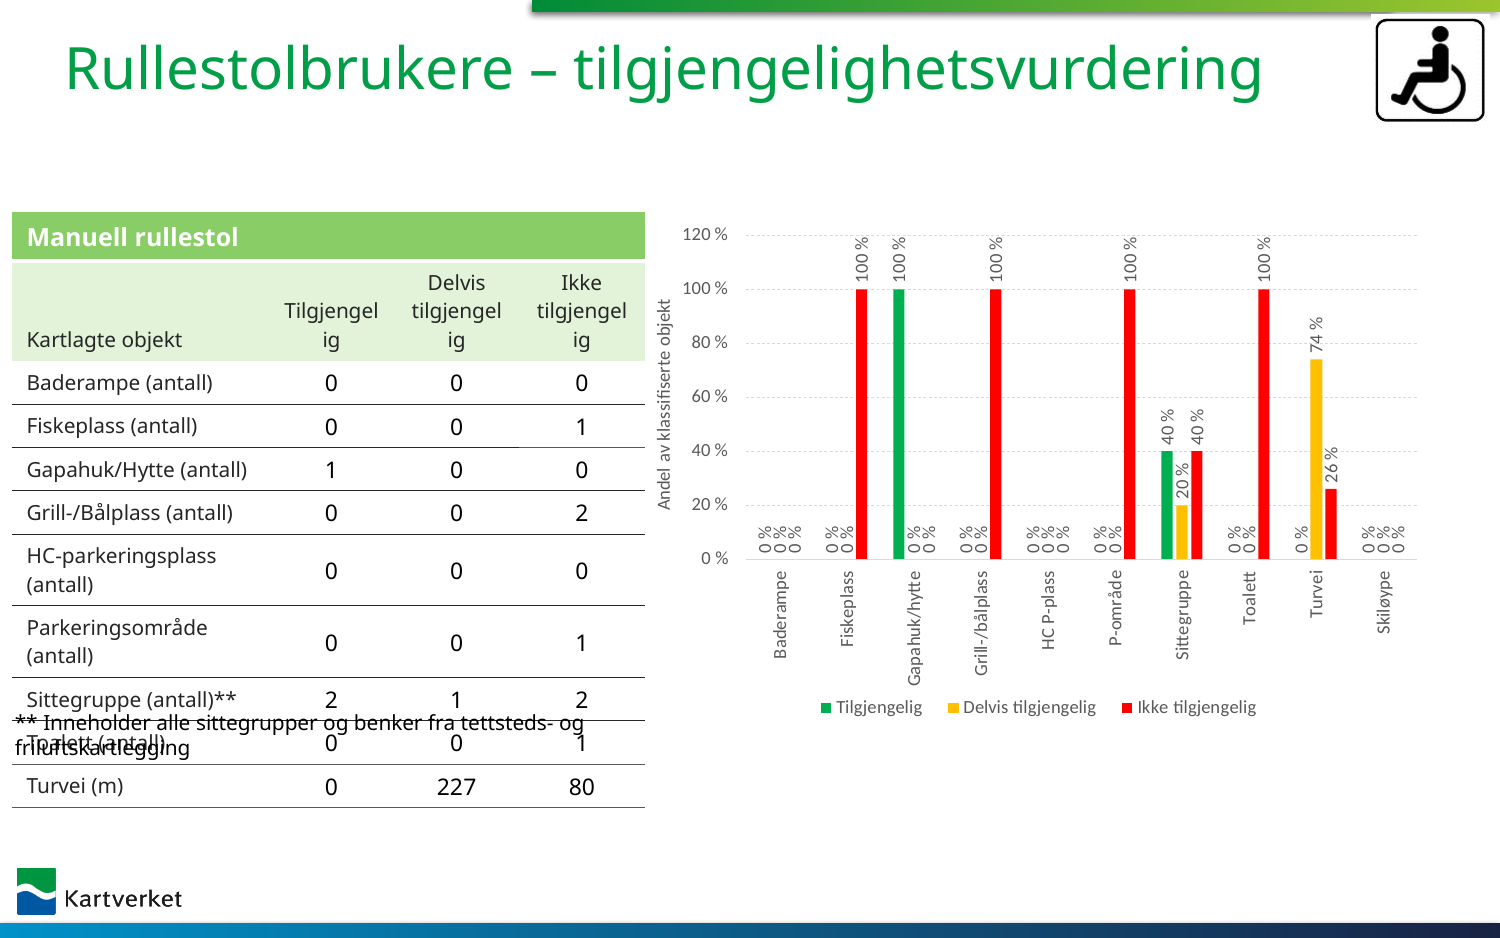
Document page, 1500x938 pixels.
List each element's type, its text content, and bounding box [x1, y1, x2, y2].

table_cell 0 [269, 768, 394, 807]
table_cell 0 [269, 491, 394, 534]
picture [643, 218, 1427, 728]
table_cell Fiskeplass (antall) [12, 405, 269, 447]
table_cell 0 [394, 448, 519, 490]
table_cell 0 [394, 606, 519, 677]
table_cell Gapahuk/Hytte (antall) [12, 448, 269, 490]
table_cell Sittegruppe (antall)** [12, 678, 269, 702]
table_cell 2 [269, 678, 394, 702]
table_cell 80 [519, 768, 645, 807]
table_cell 0 [269, 606, 394, 677]
table_cell 1 [519, 606, 638, 677]
table_cell HC-parkeringsplass (antall) [12, 535, 269, 605]
table_cell 2 [519, 491, 638, 534]
table_cell Parkeringsområde (antall) [12, 606, 269, 677]
table_cell 0 [269, 405, 394, 447]
table_cell 0 [394, 535, 519, 605]
table_cell Baderampe (antall) [12, 361, 269, 404]
table_cell 0 [519, 361, 638, 404]
table_cell Turvei (m) [12, 768, 269, 807]
table_header Manuell rullestol [12, 212, 645, 259]
table_cell 0 [269, 535, 394, 605]
table_cell 0 [269, 361, 394, 404]
text_box Rullestolbrukere – tilgjengelighetsvurdering [49, 12, 1372, 109]
picture [1371, 13, 1491, 127]
table_cell Ikke tilgjengelig [519, 263, 638, 361]
table_cell 0 [394, 361, 519, 404]
table_cell Delvis tilgjengelig [394, 263, 519, 361]
table_cell 1 [394, 678, 519, 702]
table_cell 0 [519, 448, 638, 490]
table_cell 0 [394, 405, 519, 447]
table_cell 227 [394, 768, 519, 807]
table_cell Grill-/Bålplass (antall) [12, 491, 269, 534]
table_cell Tilgjengelig [269, 263, 394, 361]
text_box ** Inneholder alle sittegrupper og benker fra tettsteds- og friluftskartlegging [0, 702, 745, 768]
table_cell 1 [269, 448, 394, 490]
table_cell 0 [394, 491, 519, 534]
table_cell Kartlagte objekt [12, 263, 269, 361]
table_cell 0 [519, 535, 638, 605]
table_cell 2 [519, 678, 638, 702]
table_cell 1 [519, 405, 638, 447]
